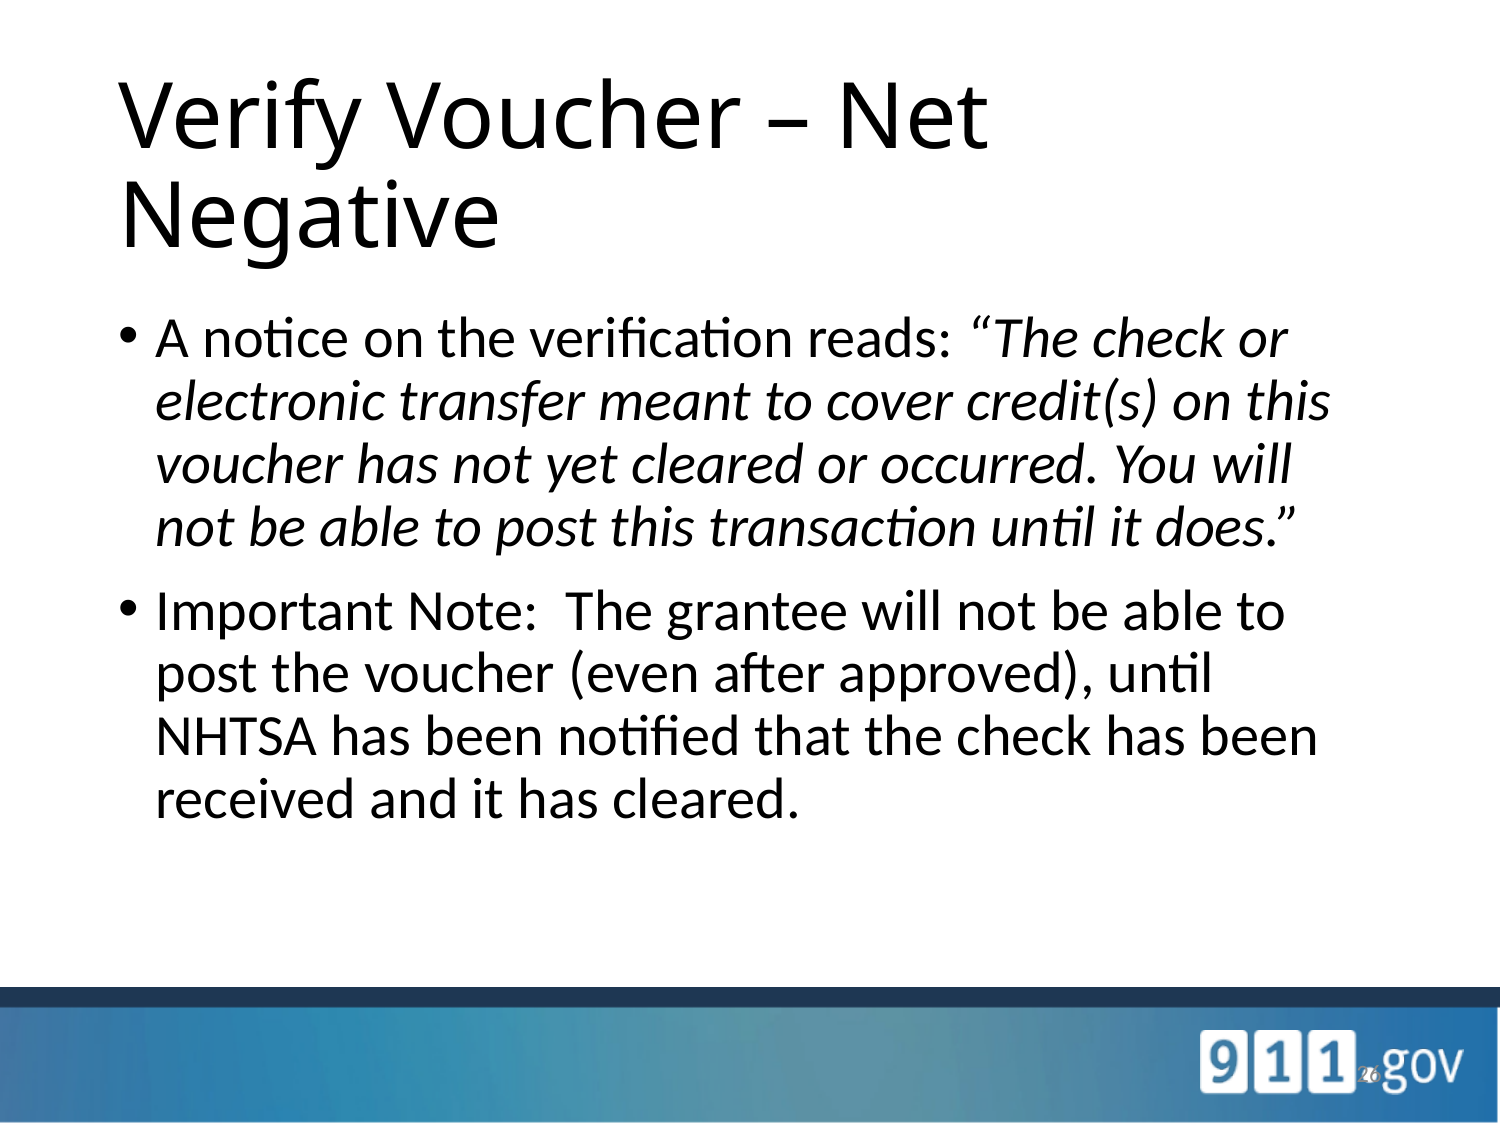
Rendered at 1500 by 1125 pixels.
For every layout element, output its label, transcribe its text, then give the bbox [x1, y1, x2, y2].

list A notice on the verification reads: “The check or electronic transfer meant to cover credit(s) on this voucher has not yet cleared or occurred. You will not be able to post this transaction until it does.” Important Note: The grantee will not be able to post the voucher (even after approved), until NHTSA has been notified that the check has been received and it has cleared. [103, 299, 1397, 1014]
title Verify Voucher – Net Negative [103, 59, 1397, 278]
slide_number 26 [1059, 1042, 1397, 1103]
picture [0, 987, 1500, 1125]
